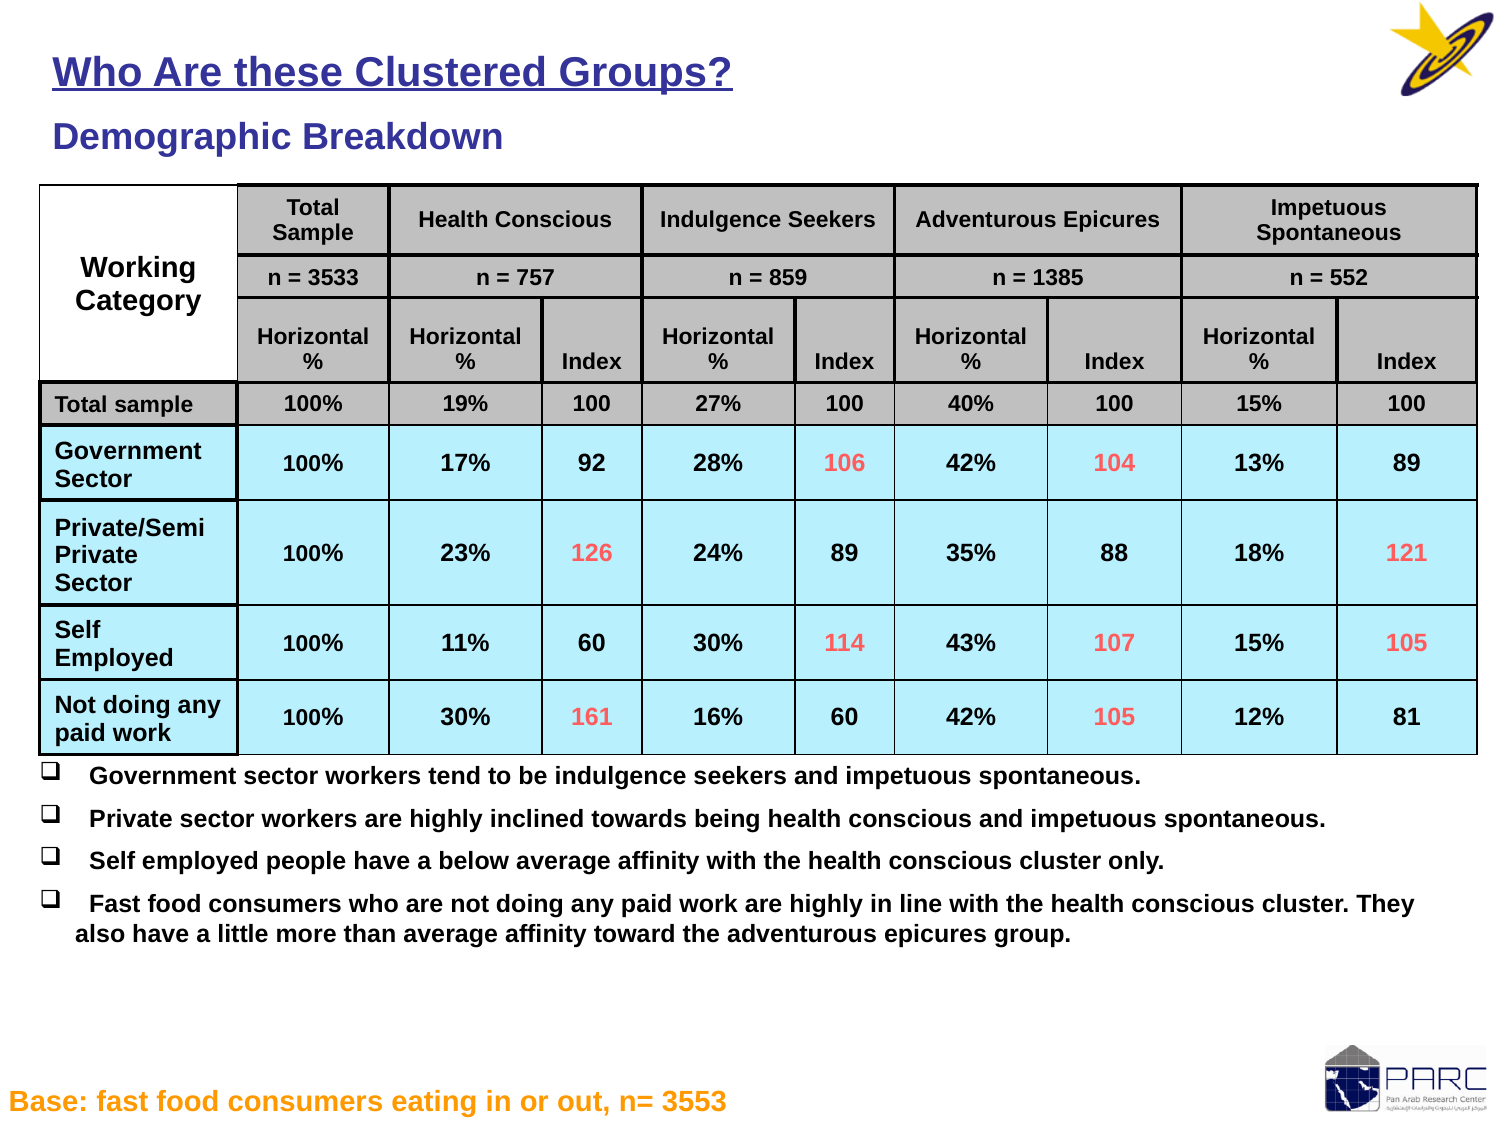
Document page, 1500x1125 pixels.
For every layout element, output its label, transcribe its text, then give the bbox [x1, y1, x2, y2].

table_cell Index [797, 299, 893, 381]
table_cell n = 3533 [238, 257, 387, 296]
table_cell 100 [543, 384, 641, 424]
table_cell 100% [239, 426, 388, 499]
table_cell 89 [1338, 426, 1476, 499]
table_header Adventurous Epicures [896, 187, 1180, 253]
table_cell 27% [643, 384, 794, 424]
table_cell 100 [1338, 384, 1476, 424]
table_cell 42% [895, 426, 1047, 499]
text_box Demographic Breakdown [37, 104, 1200, 165]
table_cell Total sample [42, 384, 235, 423]
picture [1385, 0, 1498, 100]
table_header Working Category [40, 186, 237, 380]
table_cell 43% [895, 606, 1047, 679]
table_cell 92 [543, 426, 641, 499]
table_cell Not doing any paid work [41, 681, 236, 752]
table_cell 40% [895, 384, 1047, 424]
table_cell 100% [239, 384, 388, 424]
table_cell Index [1049, 299, 1180, 381]
table_cell 42% [895, 681, 1047, 752]
table_cell Horizontal % [1183, 299, 1335, 381]
table_cell 88 [1048, 501, 1181, 604]
table_cell 60 [796, 681, 894, 752]
table_cell 15% [1182, 606, 1336, 679]
table_cell 16% [643, 681, 794, 752]
table_cell n = 859 [644, 257, 893, 296]
table_header Health Conscious [391, 187, 640, 253]
table_cell 89 [796, 501, 894, 604]
table_cell 105 [1048, 681, 1181, 752]
table_cell n = 757 [391, 257, 640, 296]
table_cell Index [1339, 299, 1475, 381]
table_cell 23% [390, 501, 541, 604]
table_cell n = 1385 [896, 257, 1180, 296]
table_cell n = 552 [1183, 257, 1475, 296]
table_cell 100 [1048, 384, 1181, 424]
table_cell Horizontal % [896, 299, 1046, 381]
text_box Who Are these Clustered Groups? [37, 36, 1200, 102]
table_cell 100% [239, 681, 388, 752]
table_cell Horizontal % [238, 299, 387, 381]
table_cell 105 [1338, 606, 1476, 679]
table_cell Index [544, 299, 640, 381]
table_cell 104 [1048, 426, 1181, 499]
table_cell 24% [643, 501, 794, 604]
table_header Impetuous Spontaneous [1183, 187, 1475, 253]
table_cell 126 [543, 501, 641, 604]
text_box Government sector workers tend to be indulgence seekers and impetuous spontaneous. Private sector workers are highly inclined towards being health conscious and impetuous spontaneous. Self employed people have a below average affinity with the health conscious cluster only. Fast food consumers who are not doing any paid work are highly in line with the health conscious cluster. They also have a little more than average affinity toward the adventurous epicures group. [24, 752, 1450, 955]
table_cell 60 [543, 606, 641, 679]
table_cell 114 [796, 606, 894, 679]
table_cell 12% [1182, 681, 1336, 752]
table_cell 121 [1338, 501, 1476, 604]
table_cell 161 [543, 681, 641, 752]
table_cell Self Employed [41, 607, 236, 678]
table_cell Government Sector [42, 427, 235, 498]
text_box Base: fast food consumers eating in or out, n= 3553 [0, 1074, 798, 1125]
table_cell 100% [239, 606, 388, 679]
table_cell 18% [1182, 501, 1336, 604]
table_cell 107 [1048, 606, 1181, 679]
table_cell 81 [1338, 681, 1476, 754]
table_cell 28% [643, 426, 794, 499]
table_cell 100 [796, 384, 894, 424]
table_cell 11% [390, 606, 541, 679]
table_header Indulgence Seekers [644, 187, 893, 253]
table_cell 19% [390, 384, 541, 424]
picture [1320, 1045, 1494, 1118]
table_cell 15% [1182, 384, 1336, 424]
table_cell 100% [239, 501, 388, 604]
table_cell 13% [1182, 426, 1336, 499]
table_header Total Sample [238, 187, 387, 253]
table_cell Horizontal % [644, 299, 793, 381]
table_cell 35% [895, 501, 1047, 604]
table_cell 17% [390, 426, 541, 499]
table_cell 30% [643, 606, 794, 679]
table_cell Private/Semi Private Sector [41, 502, 236, 603]
table_cell 106 [796, 426, 894, 499]
table_cell 30% [390, 681, 541, 752]
table_cell Horizontal % [391, 299, 540, 381]
